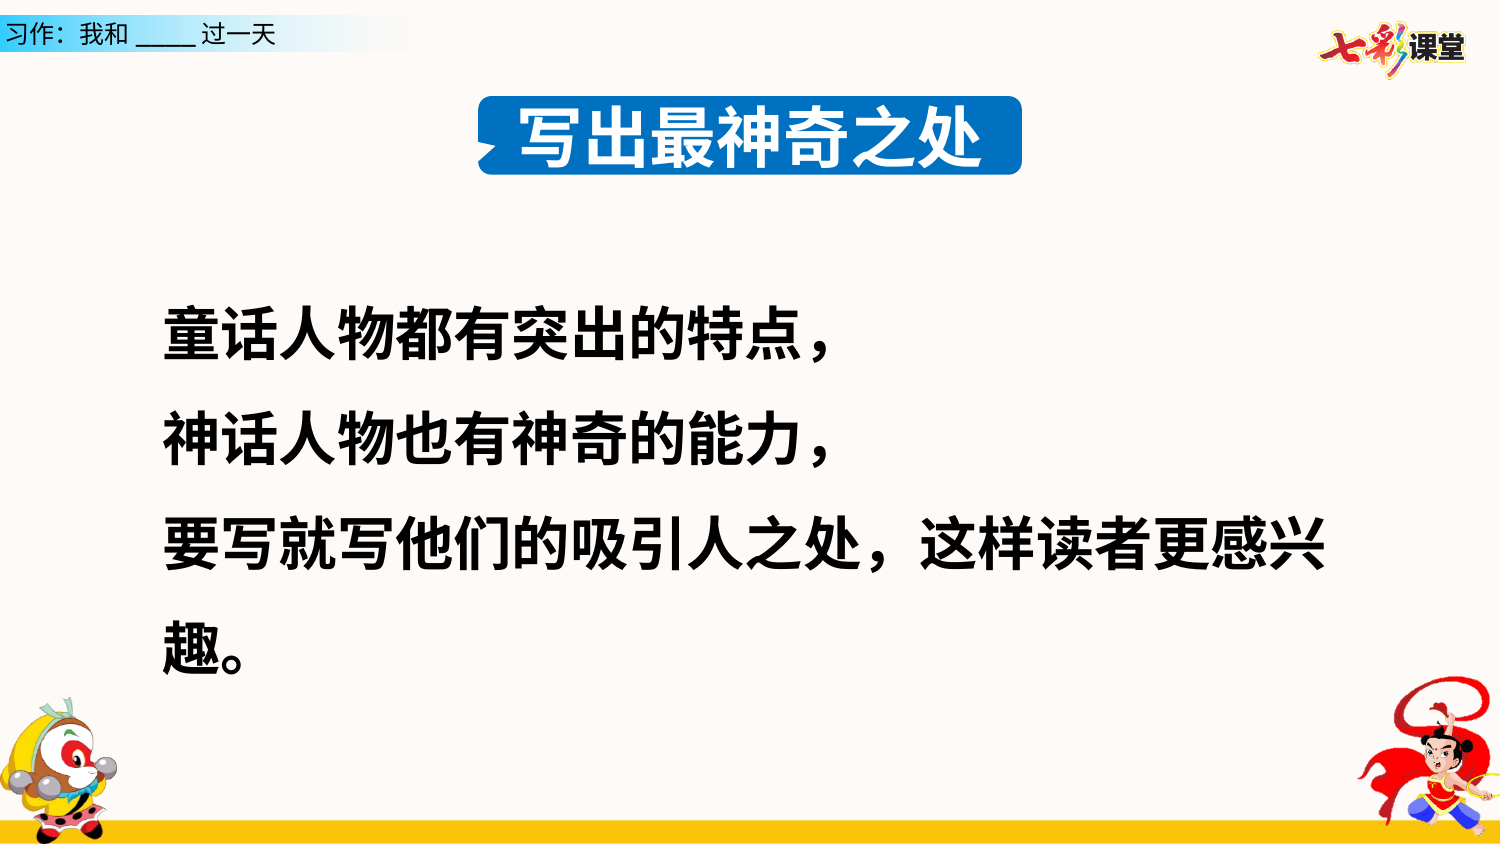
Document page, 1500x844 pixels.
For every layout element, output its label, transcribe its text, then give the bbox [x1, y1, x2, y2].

picture [1350, 668, 1500, 844]
picture [1316, 20, 1468, 80]
text_box 写出最神奇之处 [476, 93, 1024, 177]
picture [0, 697, 117, 844]
text_box 童话人物都有突出的特点， 神话人物也有神奇的能力， 要写就写他们的吸引人之处，这样读者更感兴趣。 [147, 255, 1353, 690]
